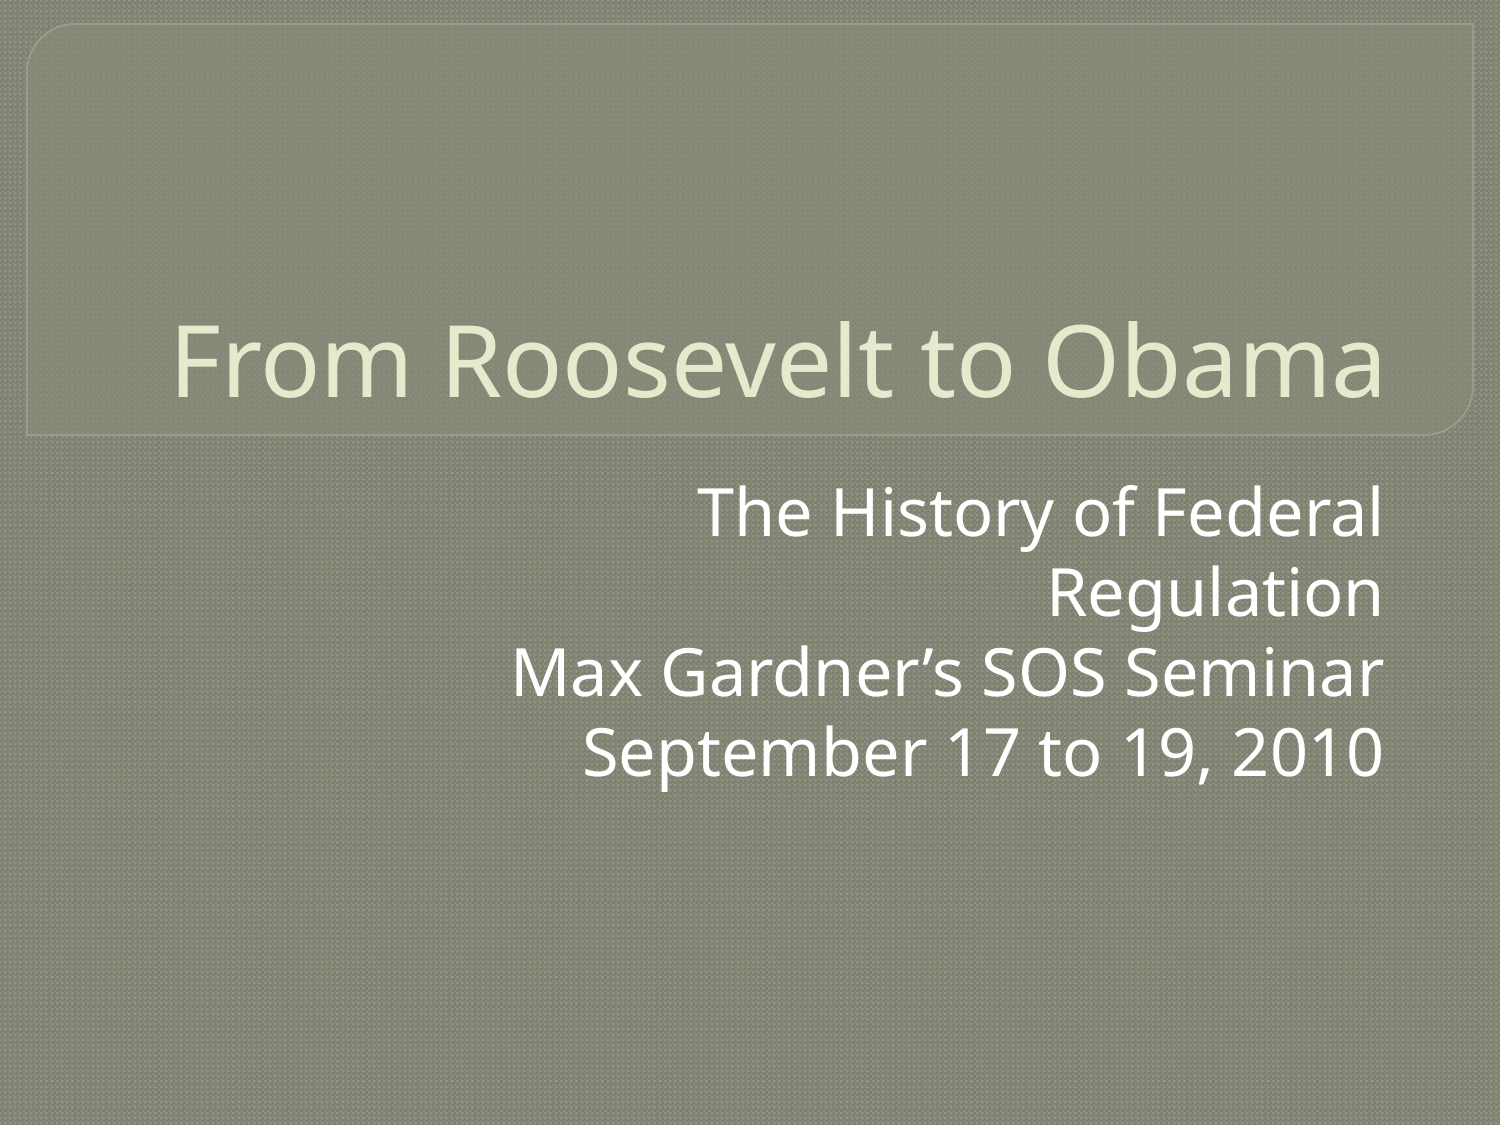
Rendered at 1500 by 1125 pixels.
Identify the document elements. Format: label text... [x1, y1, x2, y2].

title From Roosevelt to Obama [76, 62, 1427, 425]
subtitle The History of Federal Regulation Max Gardner’s SOS Seminar September 17 to 19, 2010 [350, 462, 1427, 750]
